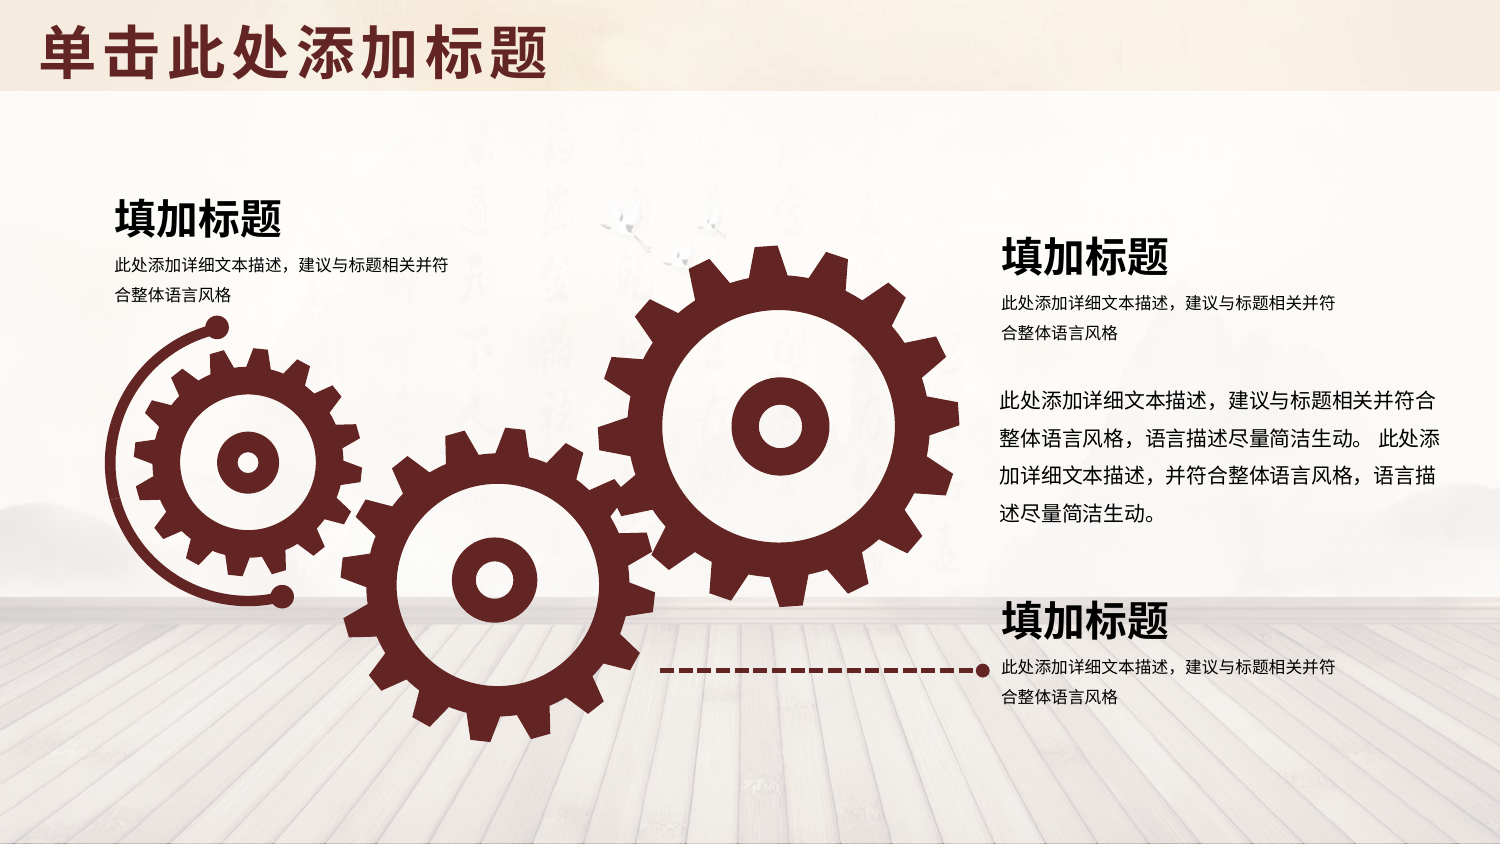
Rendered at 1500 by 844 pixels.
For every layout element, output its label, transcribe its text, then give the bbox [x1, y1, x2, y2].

text_box [340, 427, 656, 743]
text_box 填加标题 [102, 186, 295, 238]
text_box [597, 245, 960, 608]
text_box 此处添加详细文本描述，建议与标题相关并符合整体语言风格，语言描述尽量简洁生动。 此处添加详细文本描述，并符合整体语言风格，语言描述尽量简洁生动。 [987, 369, 1468, 569]
text_box [731, 377, 830, 476]
text_box [451, 537, 538, 623]
text_box 此处添加详细文本描述，建议与标题相关并符合整体语言风格 [101, 238, 468, 312]
text_box [299, 360, 363, 556]
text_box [106, 315, 295, 625]
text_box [985, 586, 1352, 712]
text_box 单击此处添加标题 [23, 8, 564, 94]
picture [0, 0, 1500, 91]
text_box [985, 222, 1352, 348]
